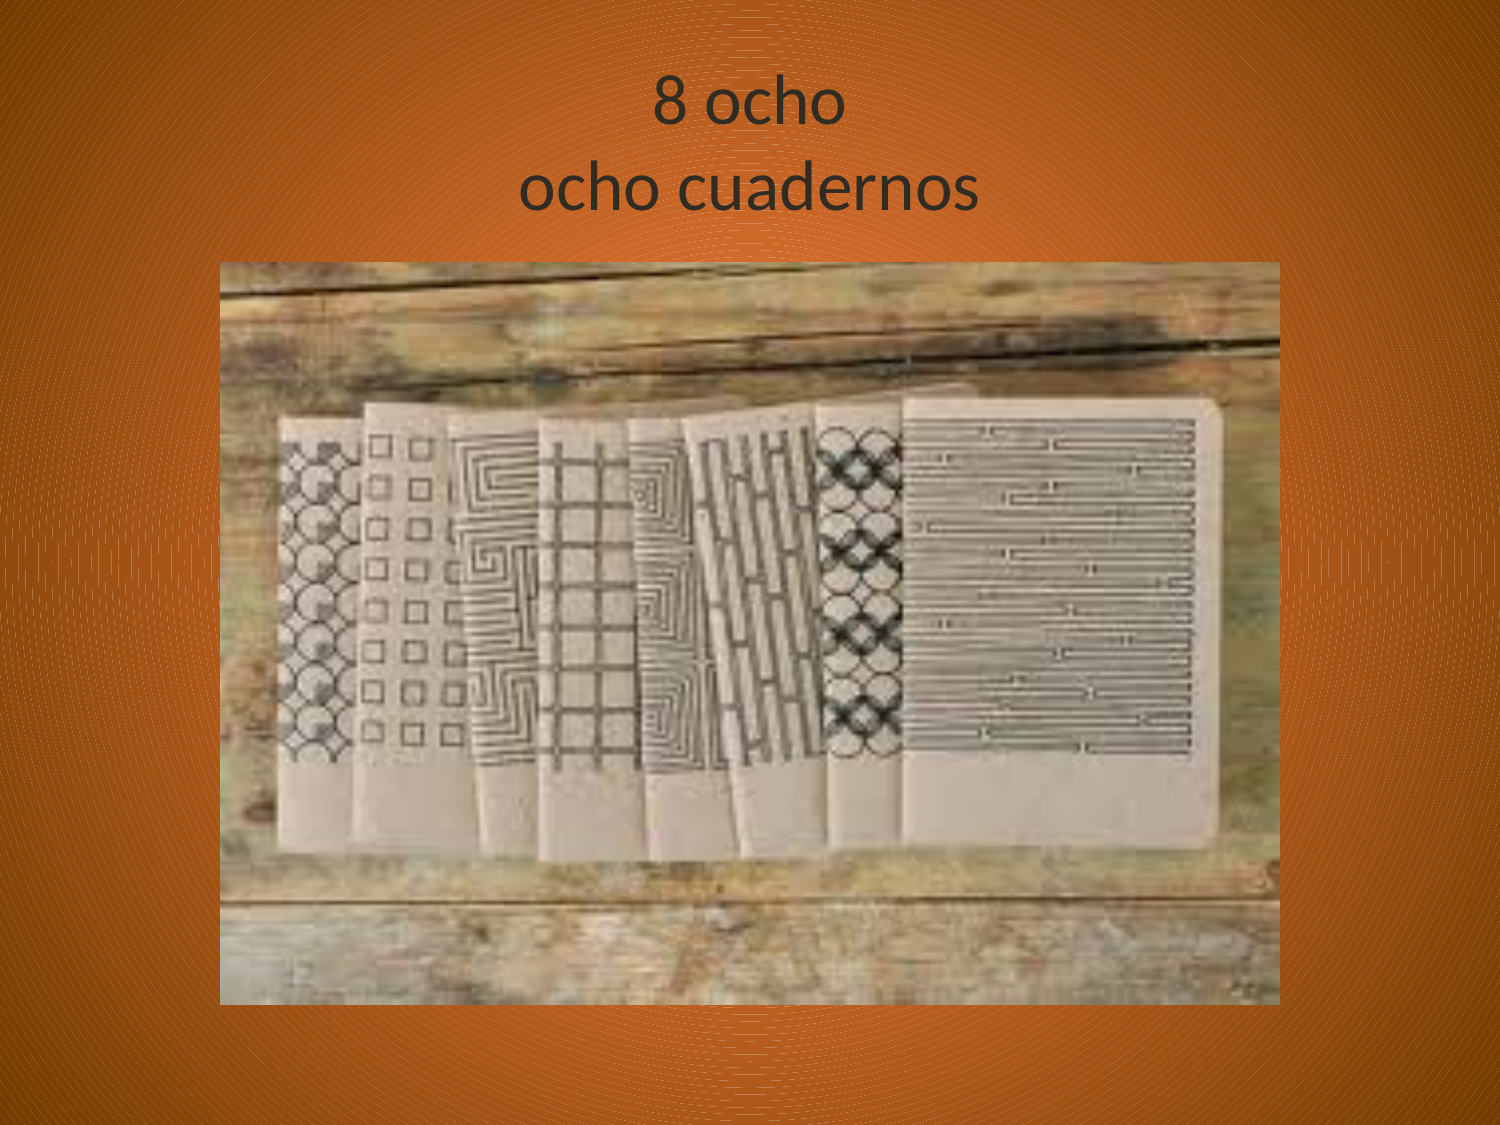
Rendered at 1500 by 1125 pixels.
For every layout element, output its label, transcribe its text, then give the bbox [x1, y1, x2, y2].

title 8 ocho ocho cuadernos [75, 45, 1425, 233]
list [74, 262, 1426, 1006]
